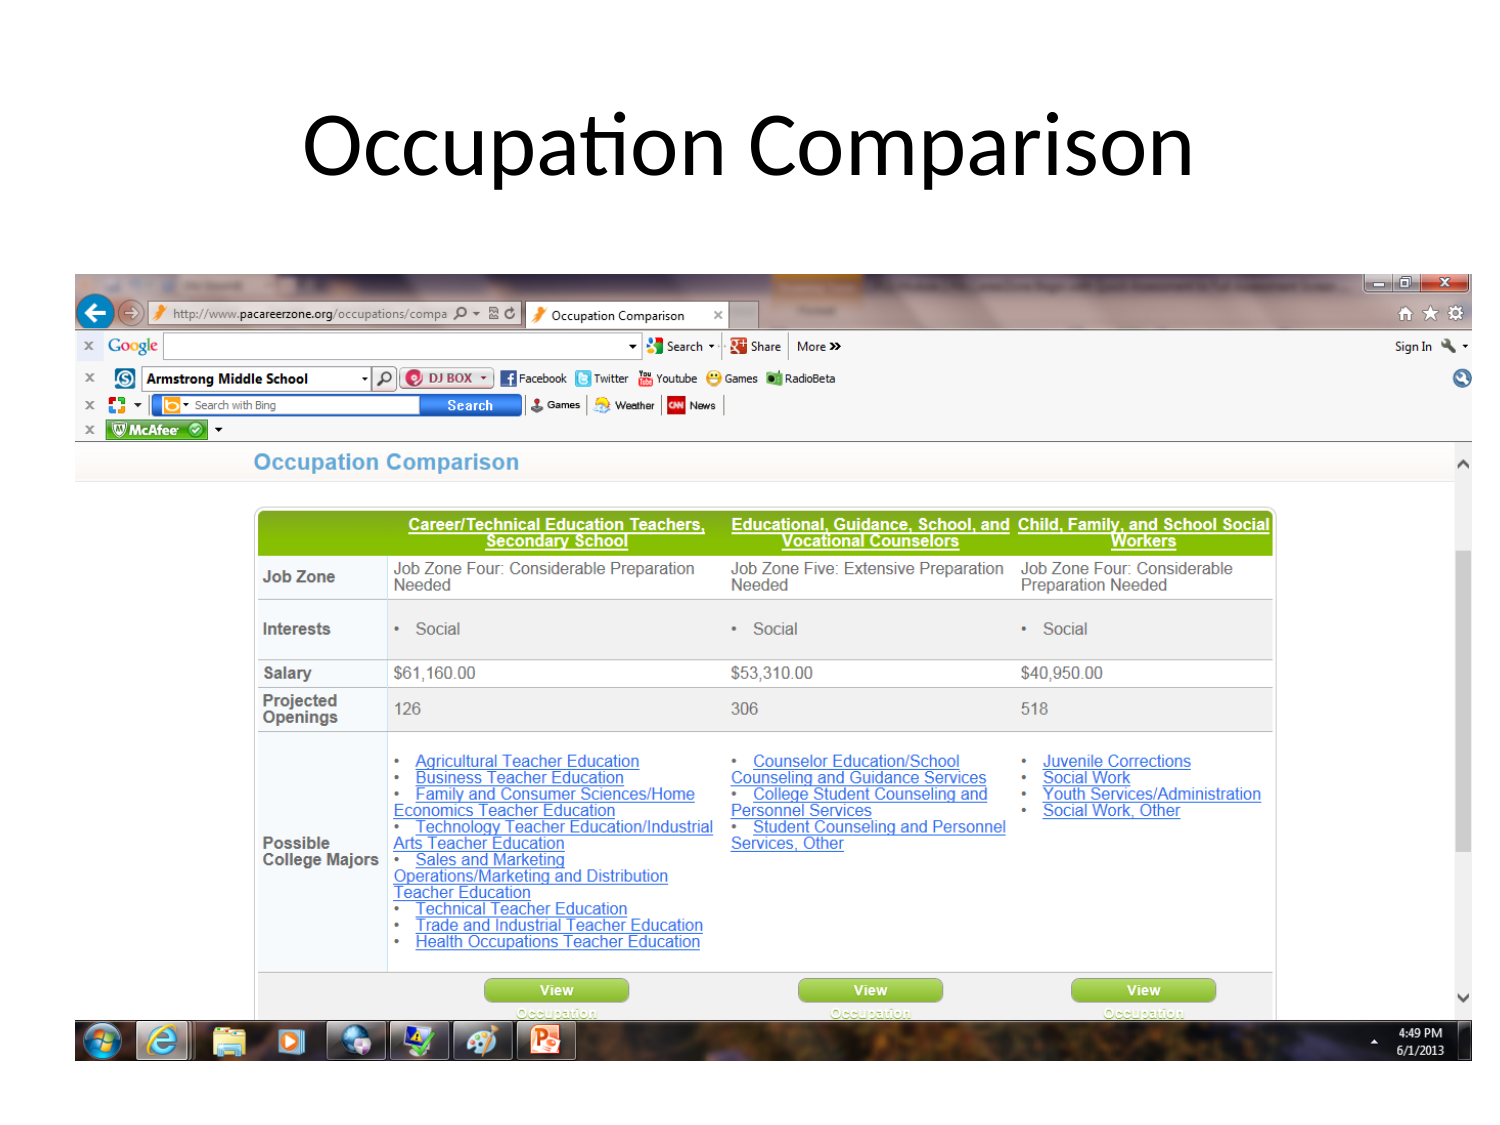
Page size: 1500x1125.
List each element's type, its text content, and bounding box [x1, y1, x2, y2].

title Occupation Comparison [75, 45, 1425, 233]
picture [74, 274, 1473, 1061]
